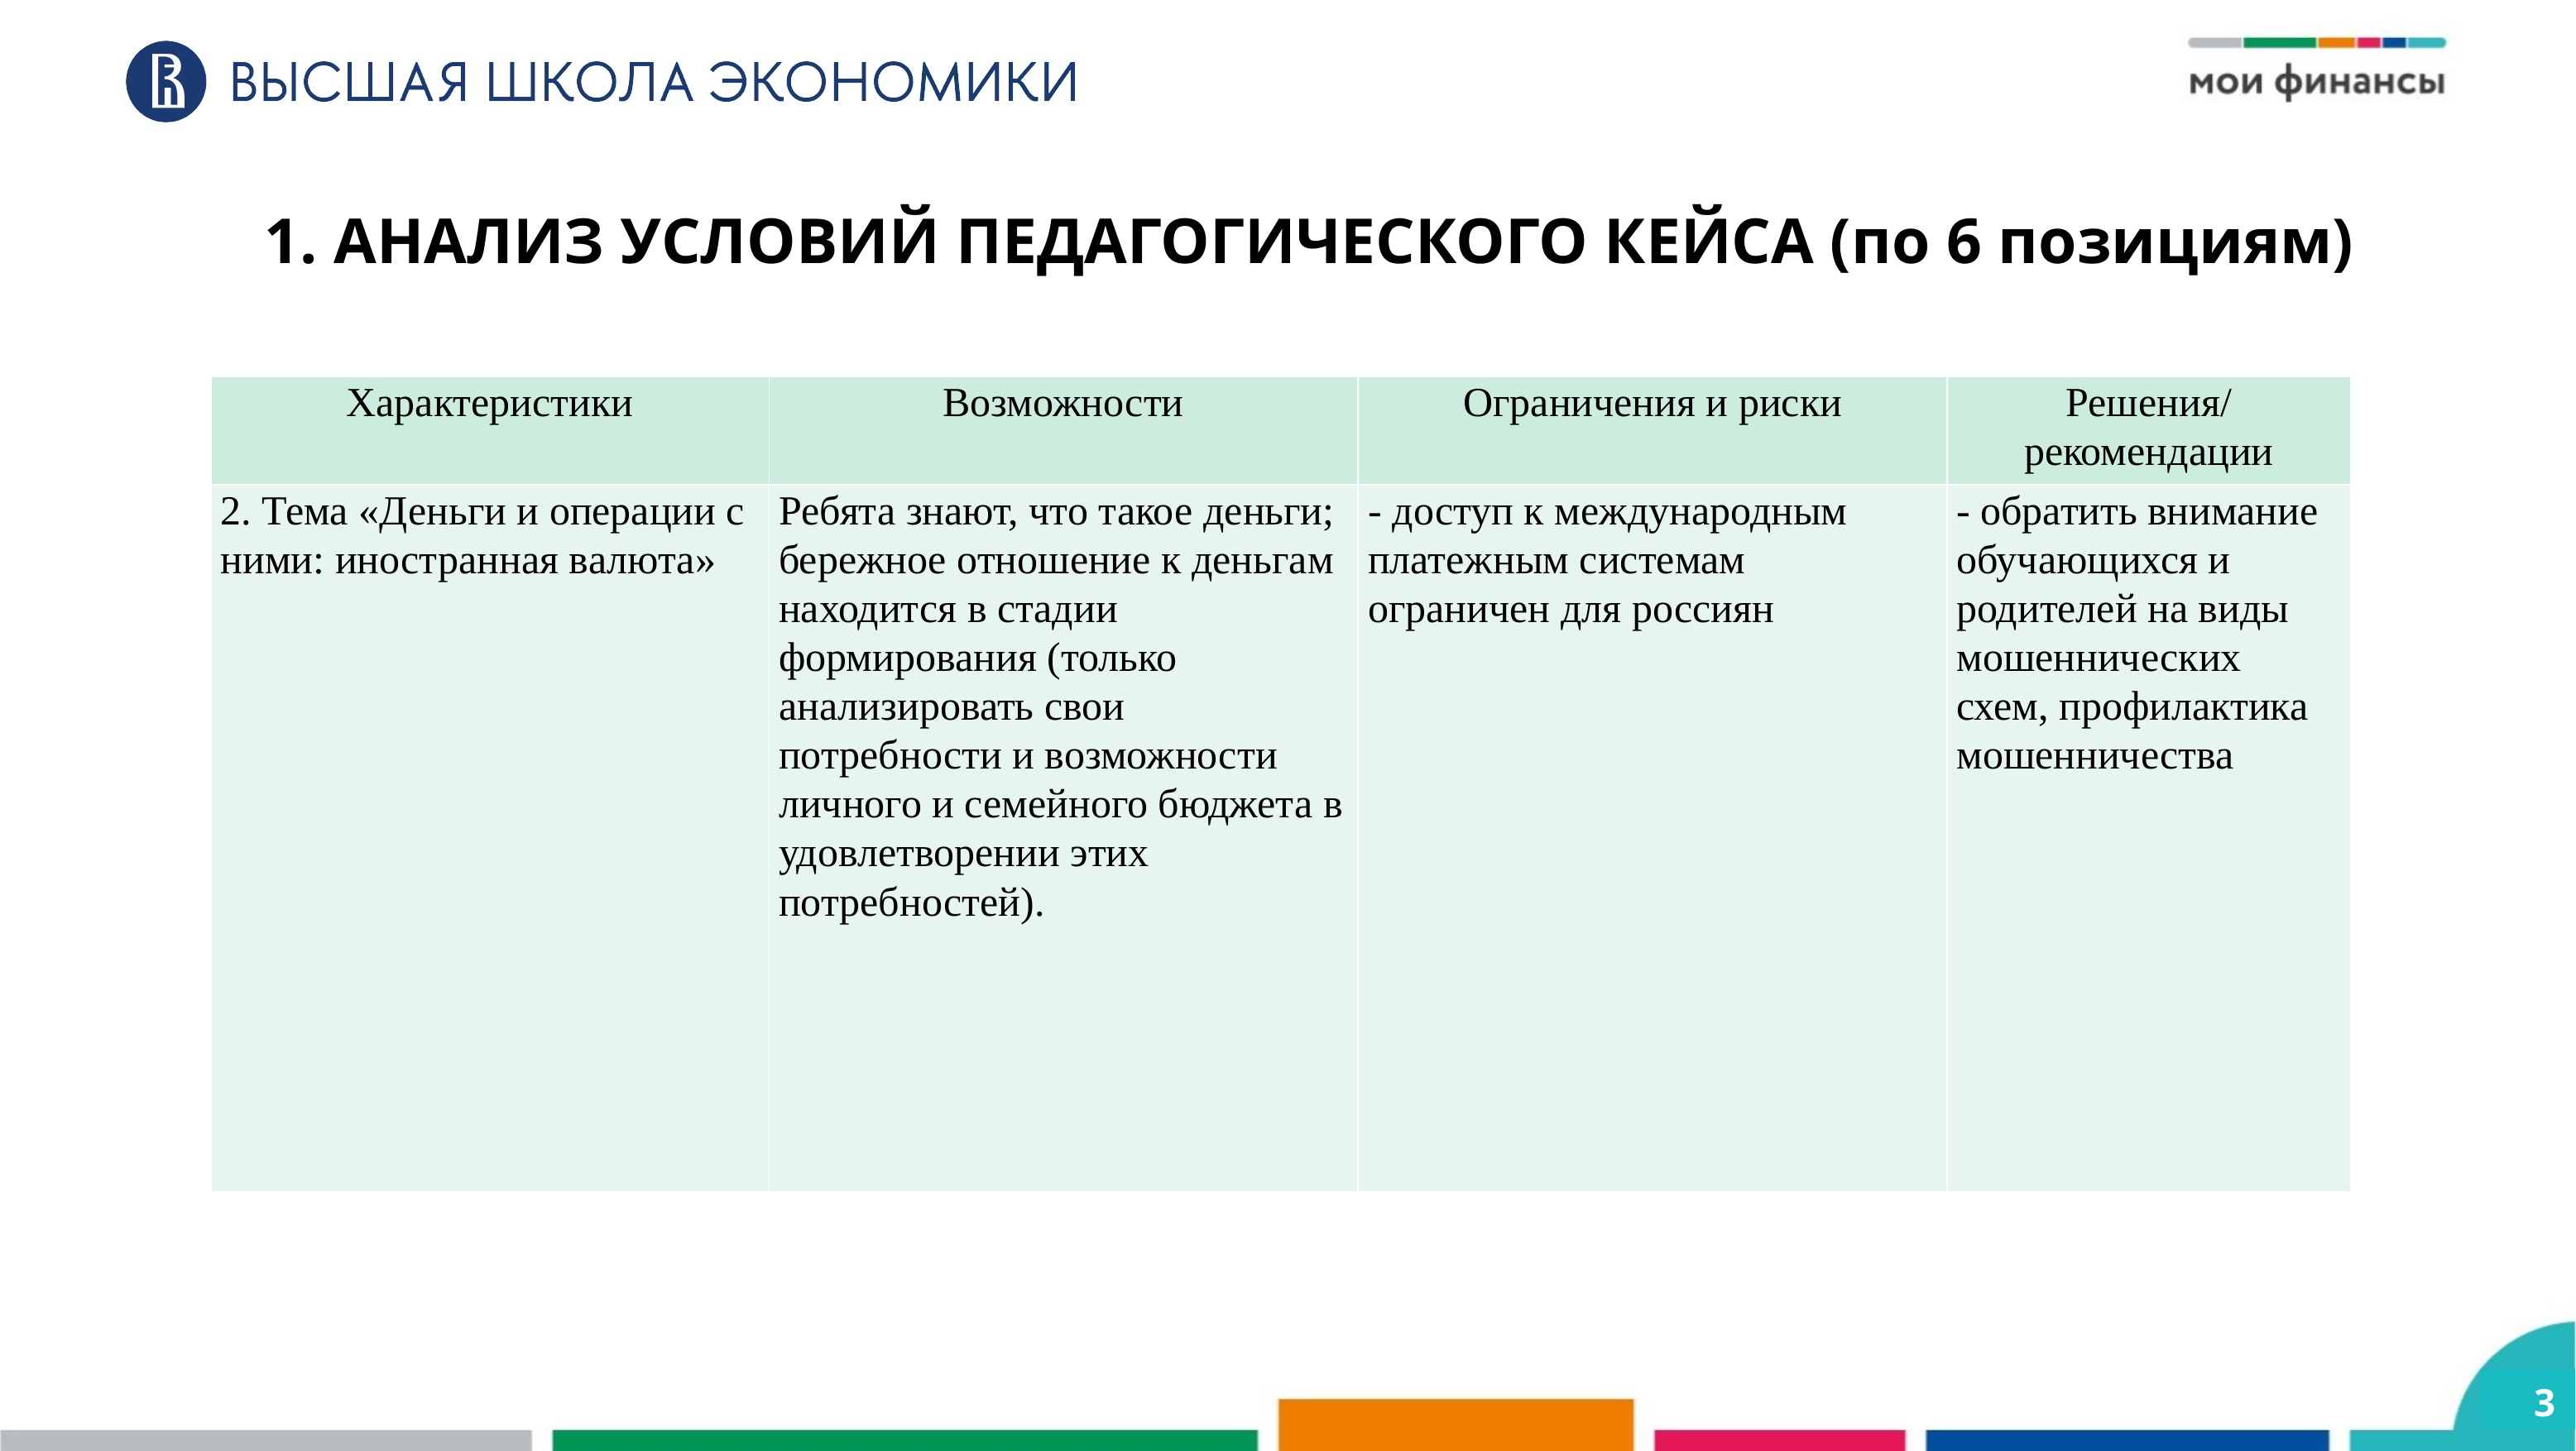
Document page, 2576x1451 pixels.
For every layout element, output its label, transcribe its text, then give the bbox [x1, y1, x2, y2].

table_header Ограничения и риски [1359, 377, 1946, 484]
table_header Возможности [770, 377, 1357, 484]
table_cell Ребята знают, что такое деньги; бережное отношение к деньгам находится в стадии формирования (только анализировать свои потребности и возможности личного и семейного бюджета в удовлетворении этих потребностей). [770, 486, 1357, 1191]
table_cell - доступ к международным платежным системам ограничен для россиян [1359, 486, 1946, 1191]
text_box 1. АНАЛИЗ УСЛОВИЙ ПЕДАГОГИЧЕСКОГО КЕЙСА (по 6 позициям) [44, 192, 2576, 286]
table_header Решения/ рекомендации [1948, 377, 2350, 484]
table_cell 2. Тема «Деньги и операции с ними: иностранная валюта» [212, 486, 769, 1191]
table_header Характеристики [212, 377, 769, 484]
picture [0, 0, 2576, 1451]
text_box 3 [2480, 1368, 2576, 1430]
table_cell - обратить внимание обучающихся и родителей на виды мошеннических схем, профилактика мошенничества [1948, 486, 2350, 1191]
